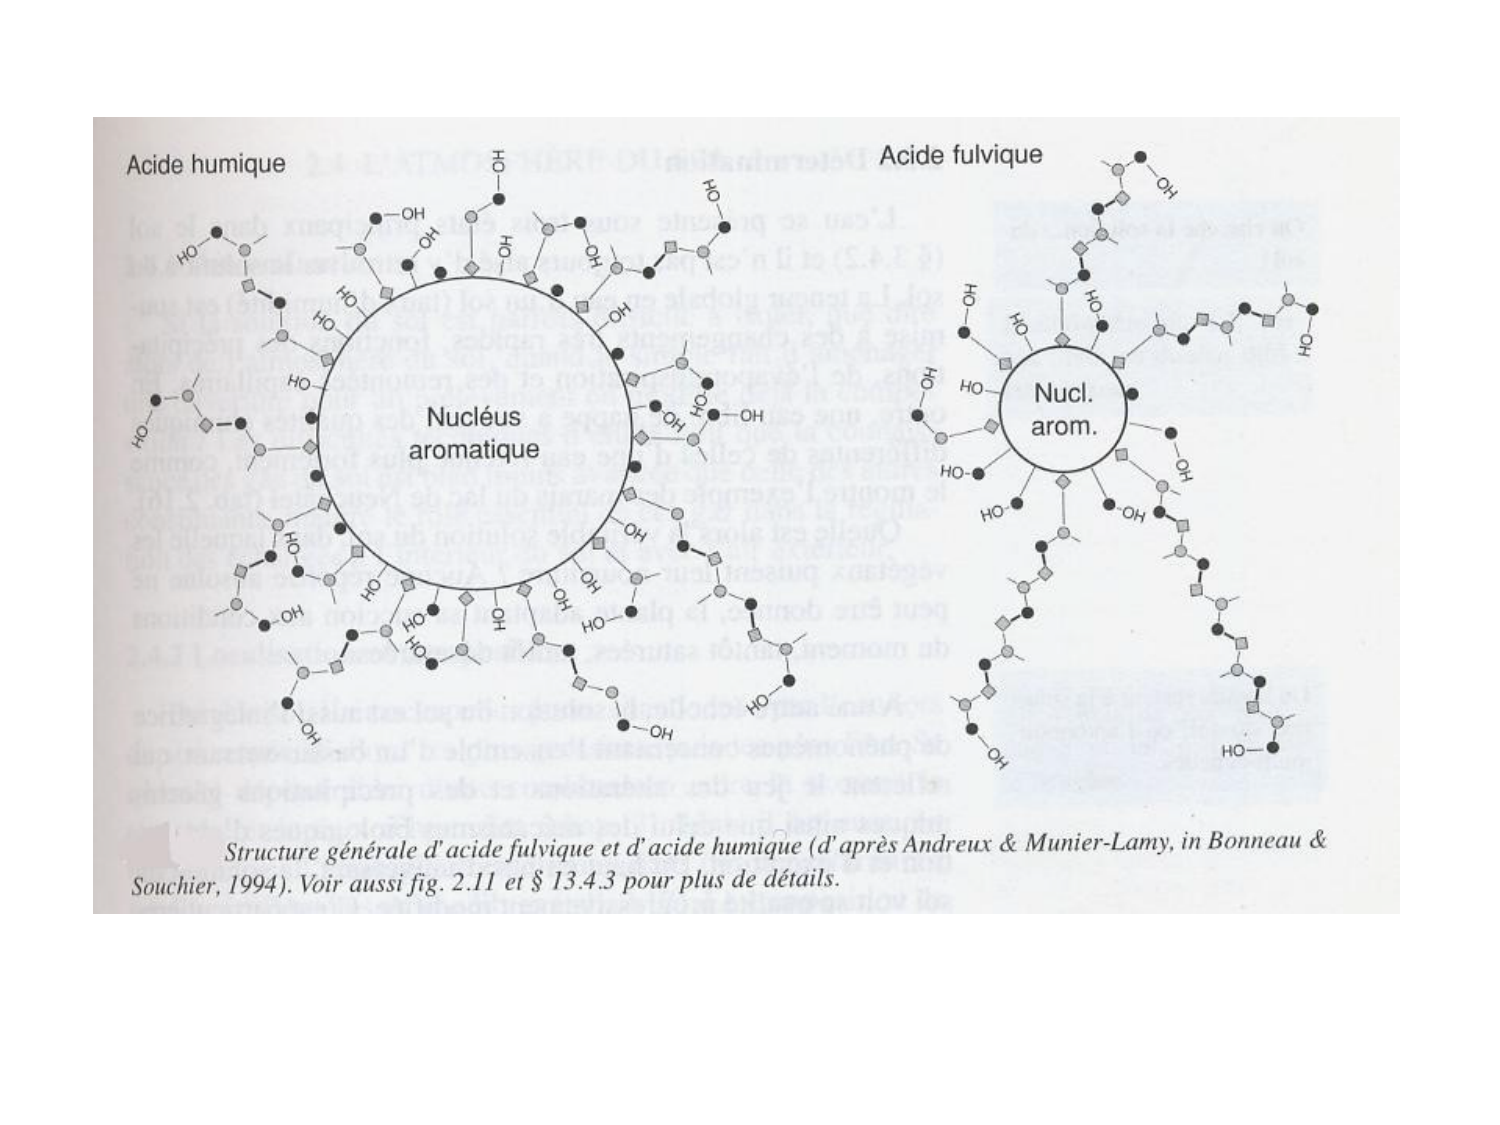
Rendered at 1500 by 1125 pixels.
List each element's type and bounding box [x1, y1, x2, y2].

picture [93, 116, 1401, 915]
